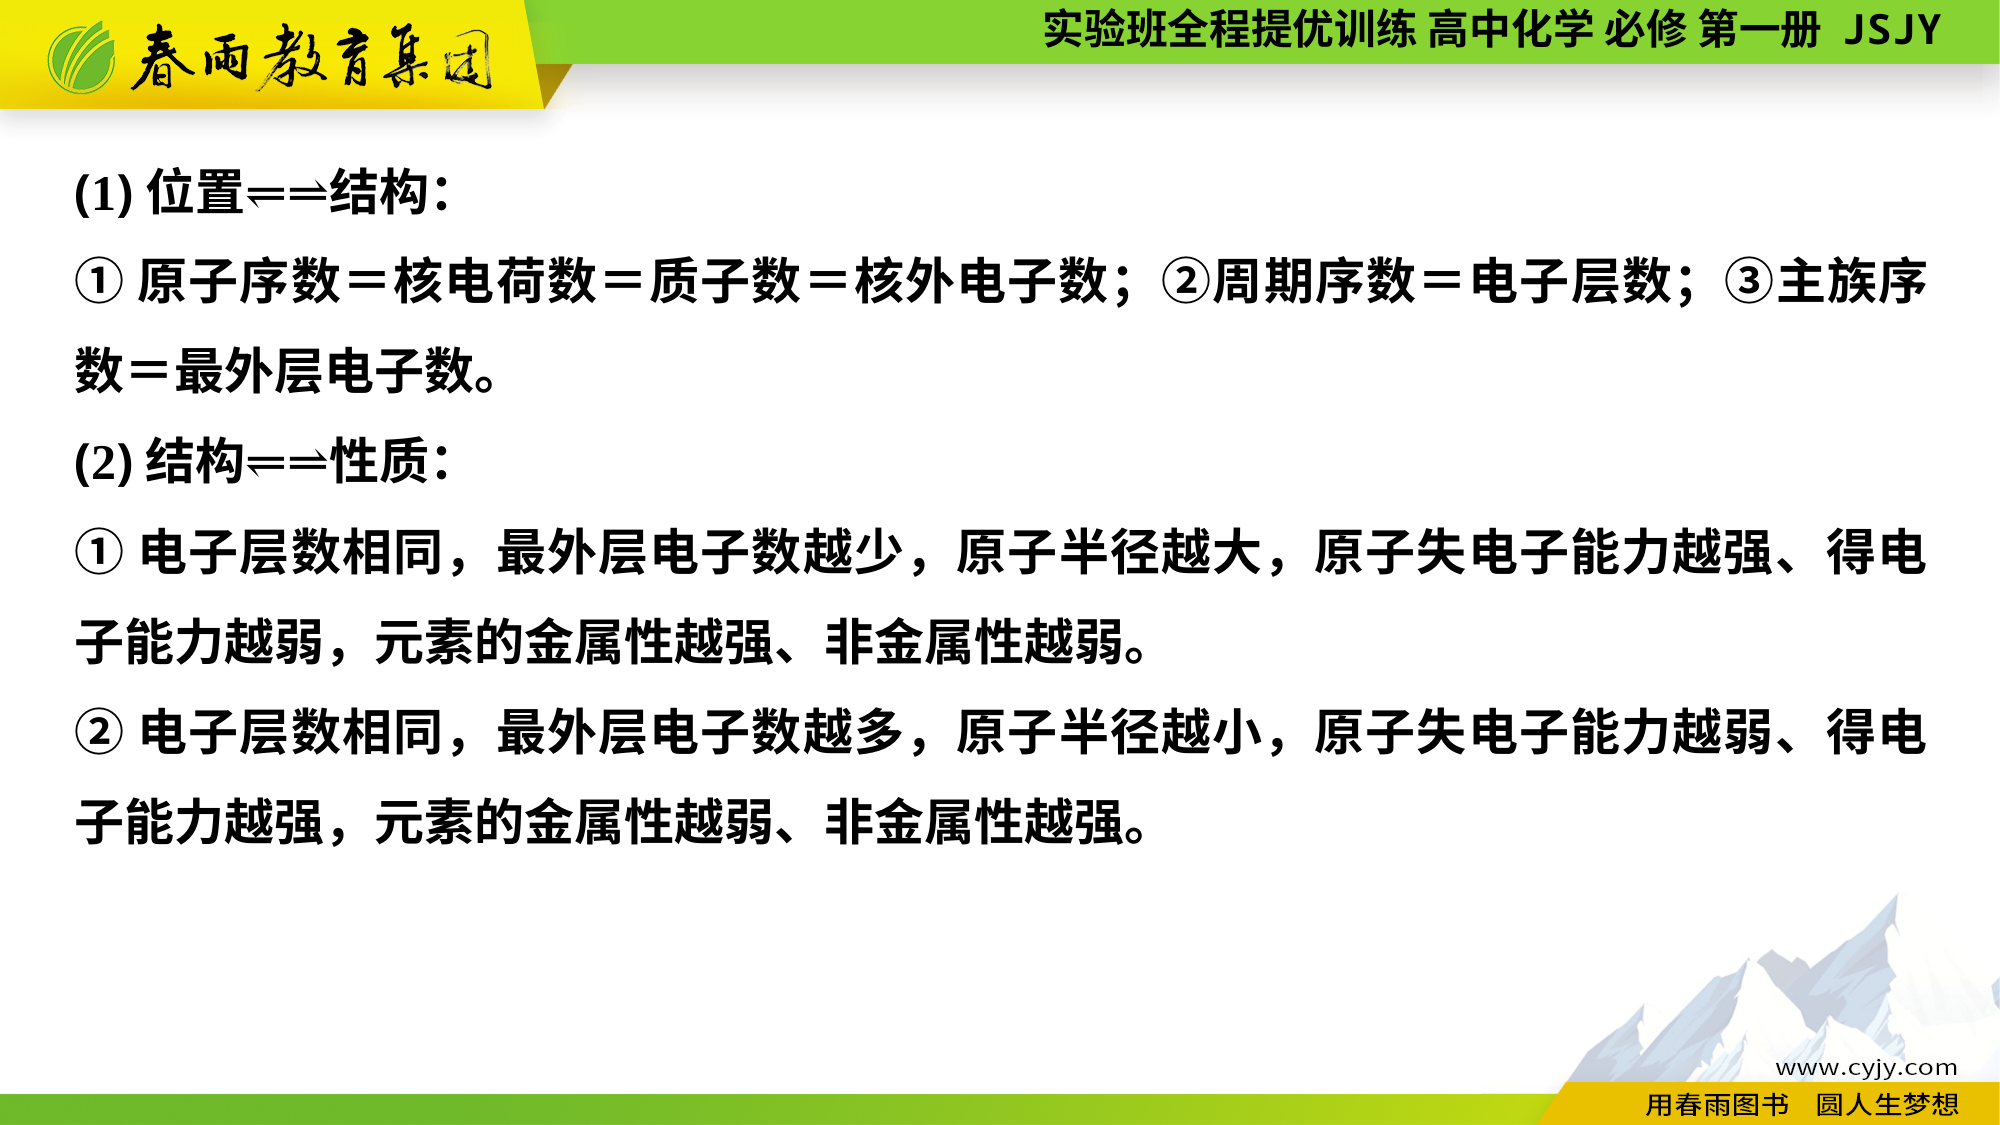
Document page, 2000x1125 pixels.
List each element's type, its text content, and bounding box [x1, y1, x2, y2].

picture [0, 0, 2000, 1125]
list (1)位置⥫⥬结构： ①原子序数＝核电荷数＝质子数＝核外电子数；②周期序数＝电子层数；③主族序数＝最外层电子数。 (2)结构⥫⥬性质： ①电子层数相同，最外层电子数越少，原子半径越大，原子失电子能力越强、得电子能力越弱，元素的金属性越强、非金属性越弱。 ②电子层数相同，最外层电子数越多，原子半径越小，原子失电子能力越弱、得电子能力越强，元素的金属性越弱、非金属性越强。 [59, 122, 1944, 865]
